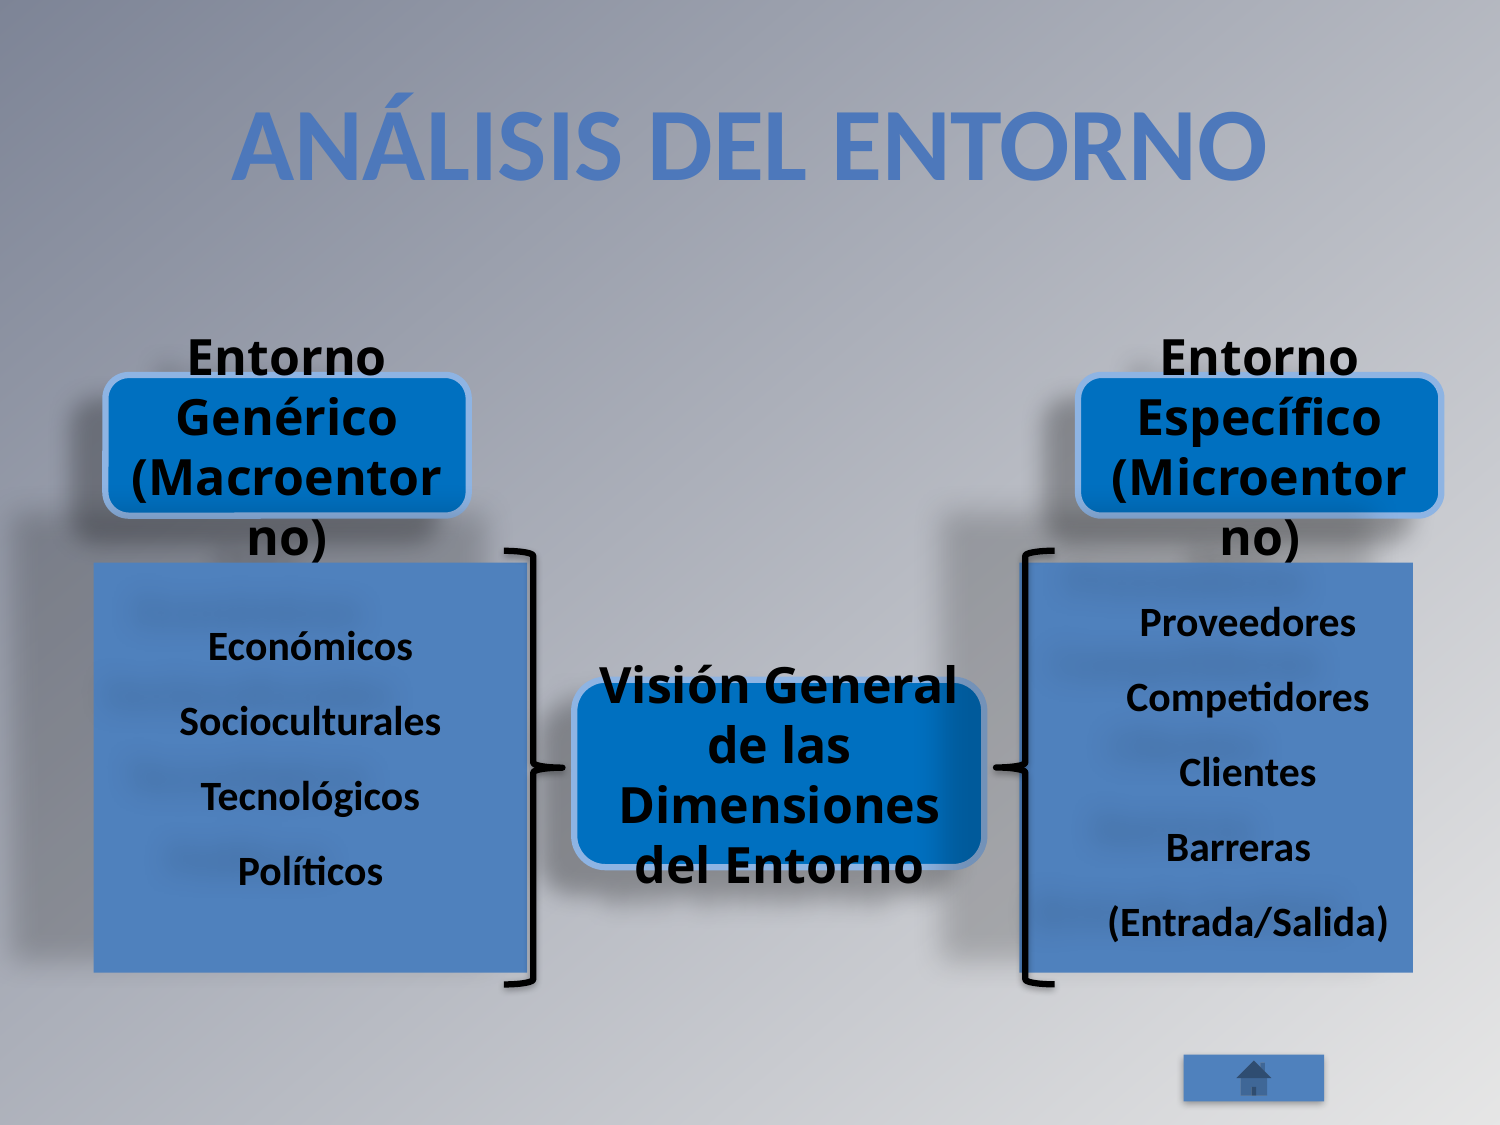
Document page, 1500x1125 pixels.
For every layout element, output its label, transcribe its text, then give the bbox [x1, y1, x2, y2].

text_box [1022, 547, 1055, 560]
text_box Visión General de las Dimensiones del Entorno [572, 677, 926, 870]
text_box Entorno Genérico (Macroentorno) [103, 372, 471, 498]
title análisis del Entorno [75, 45, 1425, 233]
text_box [992, 763, 1014, 772]
text_box [503, 547, 537, 560]
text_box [1019, 562, 1477, 973]
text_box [81, 562, 540, 973]
text_box [503, 980, 537, 988]
text_box [544, 763, 566, 772]
text_box Entorno Específico (Microentorno) [1075, 372, 1444, 518]
text_box [1181, 1053, 1326, 1104]
text_box [1022, 981, 1055, 988]
